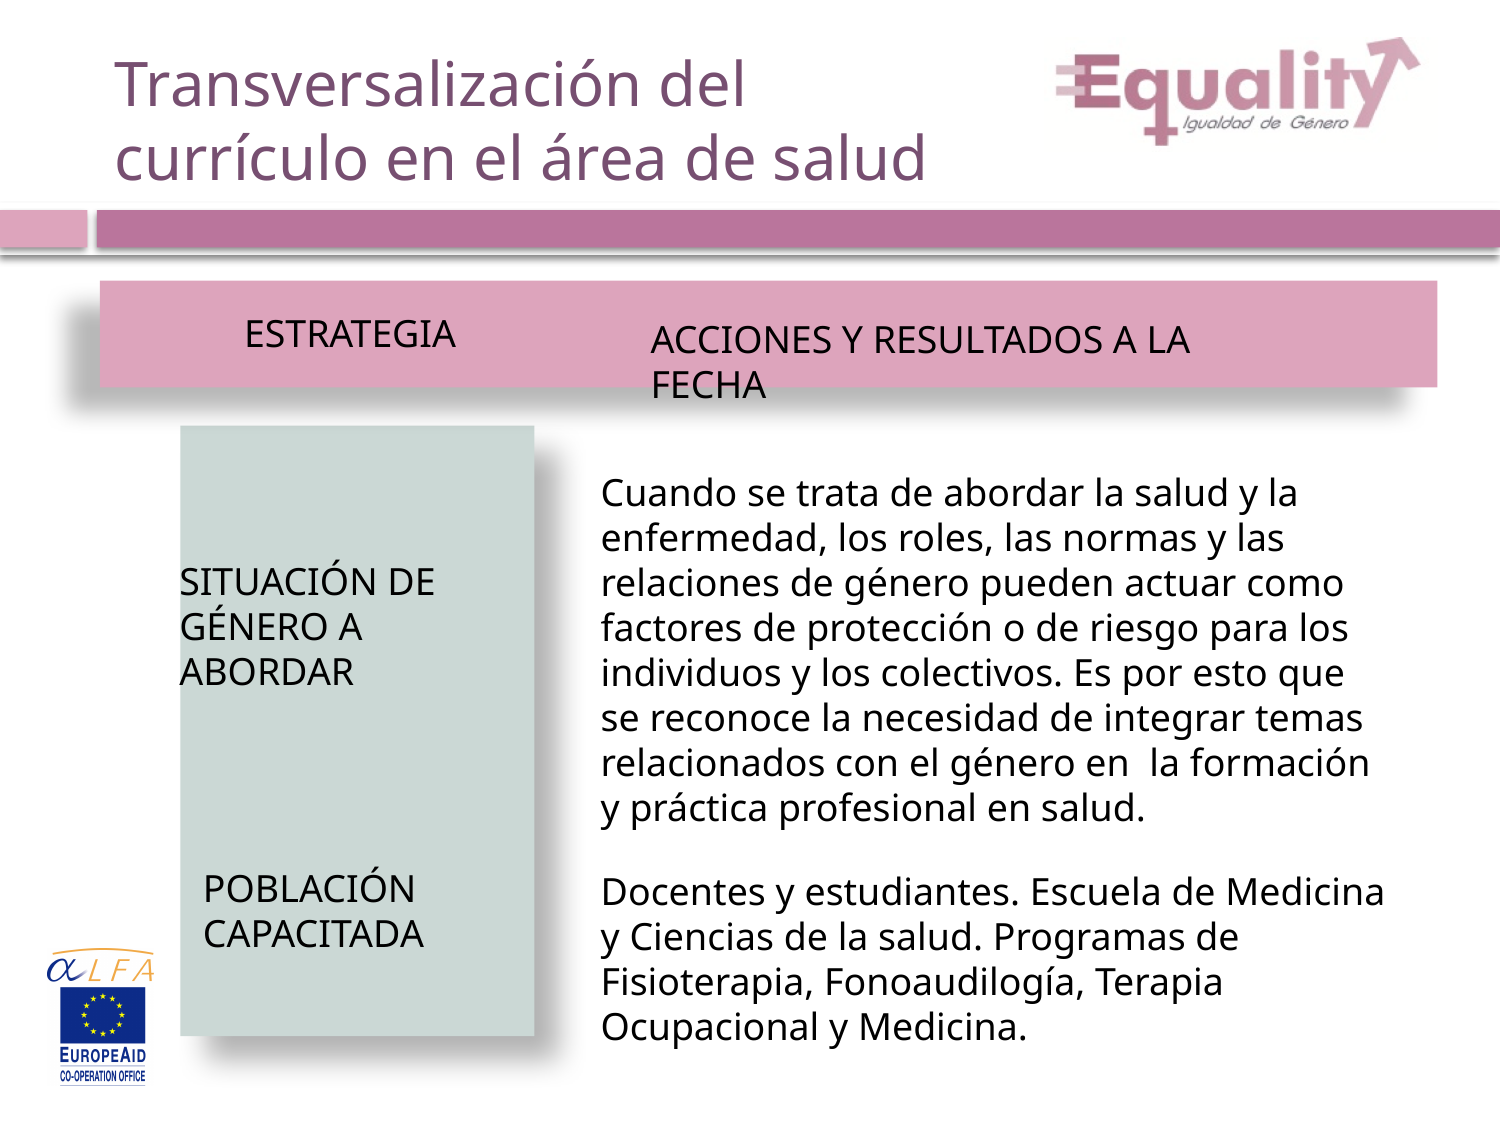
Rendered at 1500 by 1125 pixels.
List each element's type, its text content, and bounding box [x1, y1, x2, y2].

text_box ESTRATEGIA [229, 302, 471, 362]
picture [47, 948, 154, 1086]
title Transversalización del currículo en el área de salud [99, 37, 1438, 200]
text_box Cuando se trata de abordar la salud y la enfermedad, los roles, las normas y las relaciones de género pueden actuar como factores de protección o de riesgo para los individuos y los colectivos. Es por esto que se reconoce la necesidad de integrar temas relacionados con el género en la formación y práctica profesional en salud. [585, 461, 1410, 837]
text_box SITUACIÓN DE GÉNERO A ABORDAR [164, 550, 451, 701]
text_box ACCIONES Y RESULTADOS A LA FECHA [635, 308, 1277, 414]
text_box [180, 430, 535, 1037]
text_box [96, 277, 1441, 391]
text_box POBLACIÓN CAPACITADA [188, 857, 439, 963]
text_box Docentes y estudiantes. Escuela de Medicina y Ciencias de la salud. Programas de Fisioterapia, Fonoaudilogía, Terapia Ocupacional y Medicina. [585, 860, 1410, 1056]
